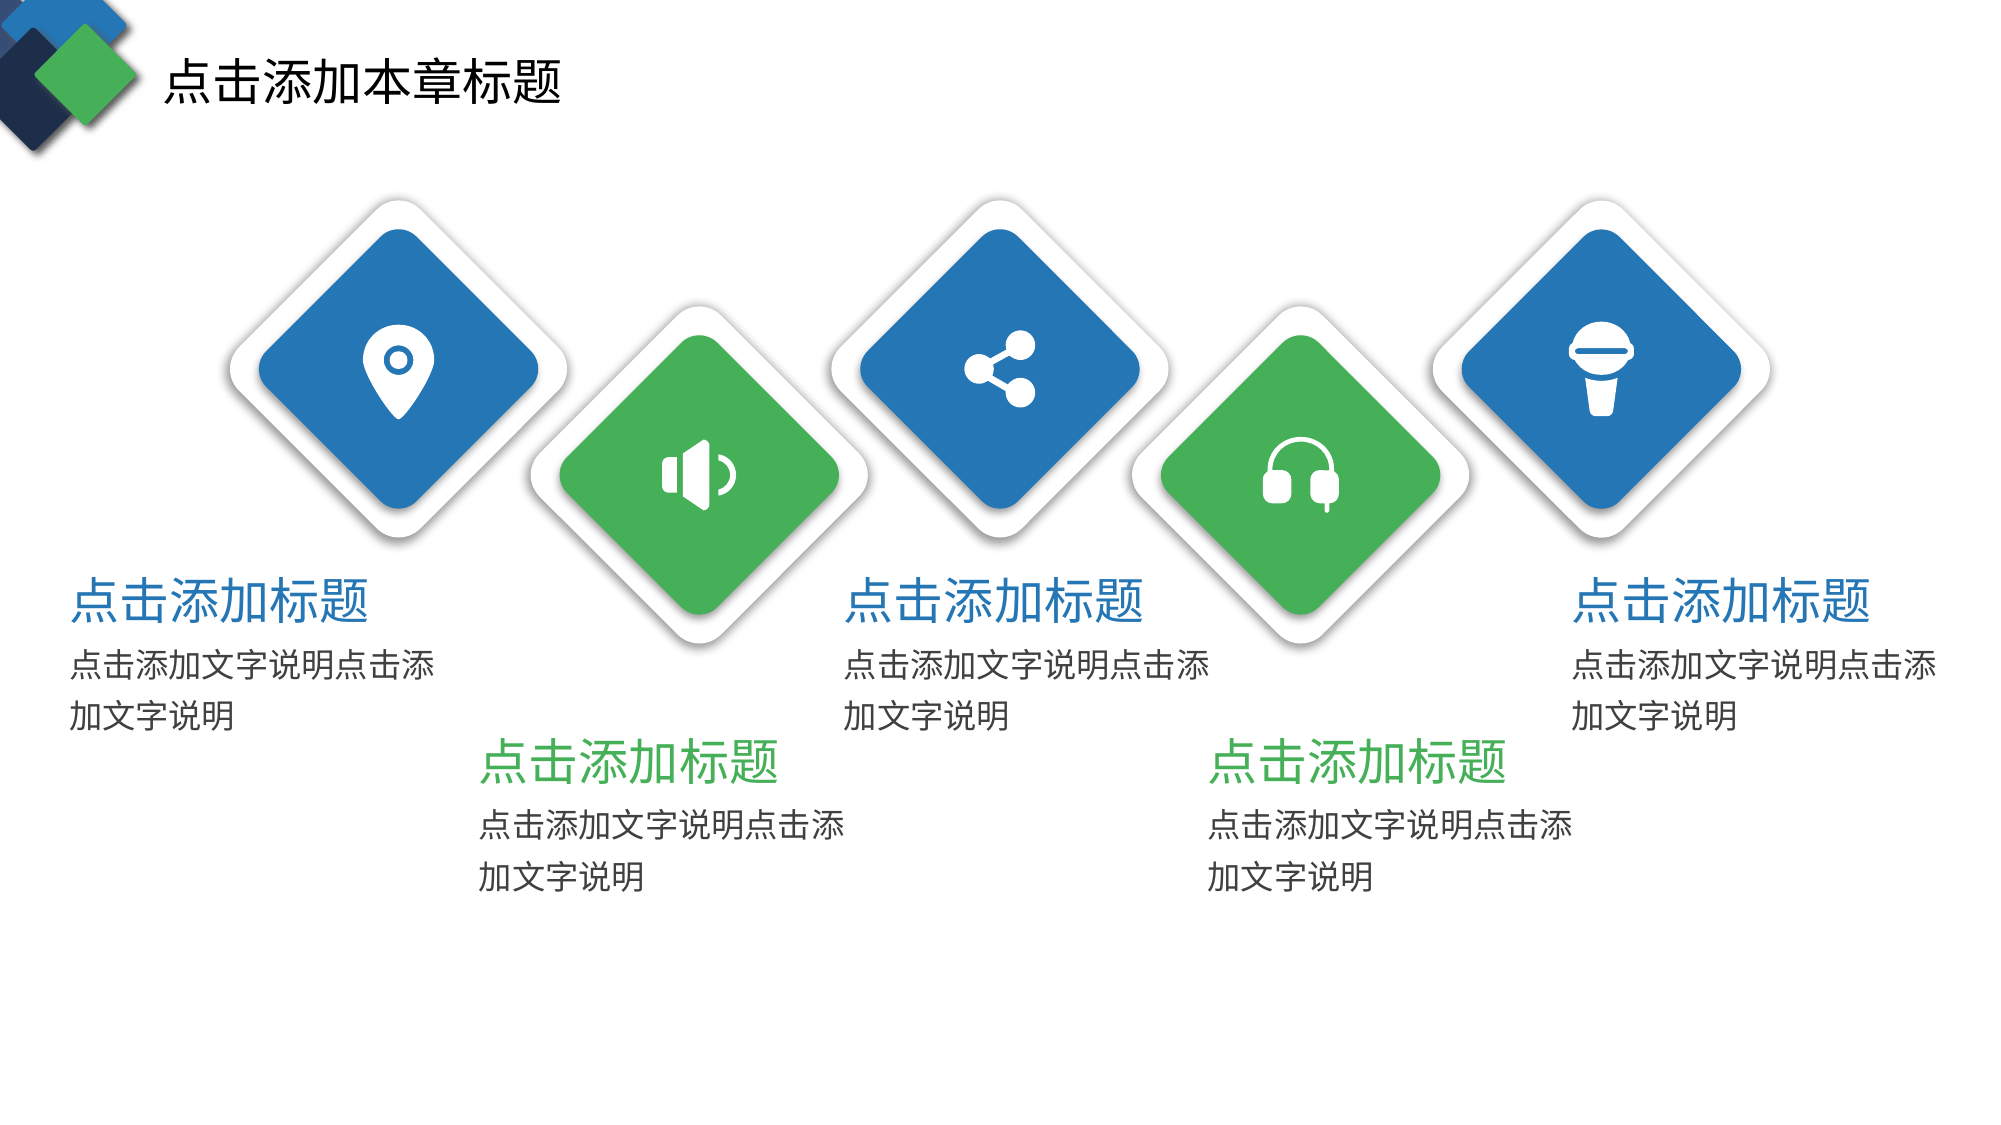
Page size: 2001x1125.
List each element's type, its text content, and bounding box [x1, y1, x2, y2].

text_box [571, 346, 828, 604]
text_box 点击添加标题 [54, 562, 408, 624]
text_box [1172, 346, 1429, 604]
text_box 点击添加文字说明点击添加文字说明 [1192, 785, 1610, 904]
text_box 点击添加标题 [464, 722, 818, 785]
text_box 点击添加文字说明点击添加文字说明 [464, 785, 881, 904]
text_box 点击添加文字说明点击添加文字说明 [54, 624, 471, 743]
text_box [0, 0, 733, 134]
text_box 点击添加文字说明点击添加文字说明 [1556, 624, 1974, 743]
text_box 点击添加文字说明点击添加文字说明 [829, 624, 1246, 743]
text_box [871, 240, 1129, 498]
text_box 点击添加标题 [1556, 562, 1911, 624]
text_box 点击添加标题 [829, 562, 1183, 624]
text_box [1473, 240, 1730, 498]
text_box 点击添加标题 [1192, 722, 1547, 785]
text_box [270, 240, 527, 498]
